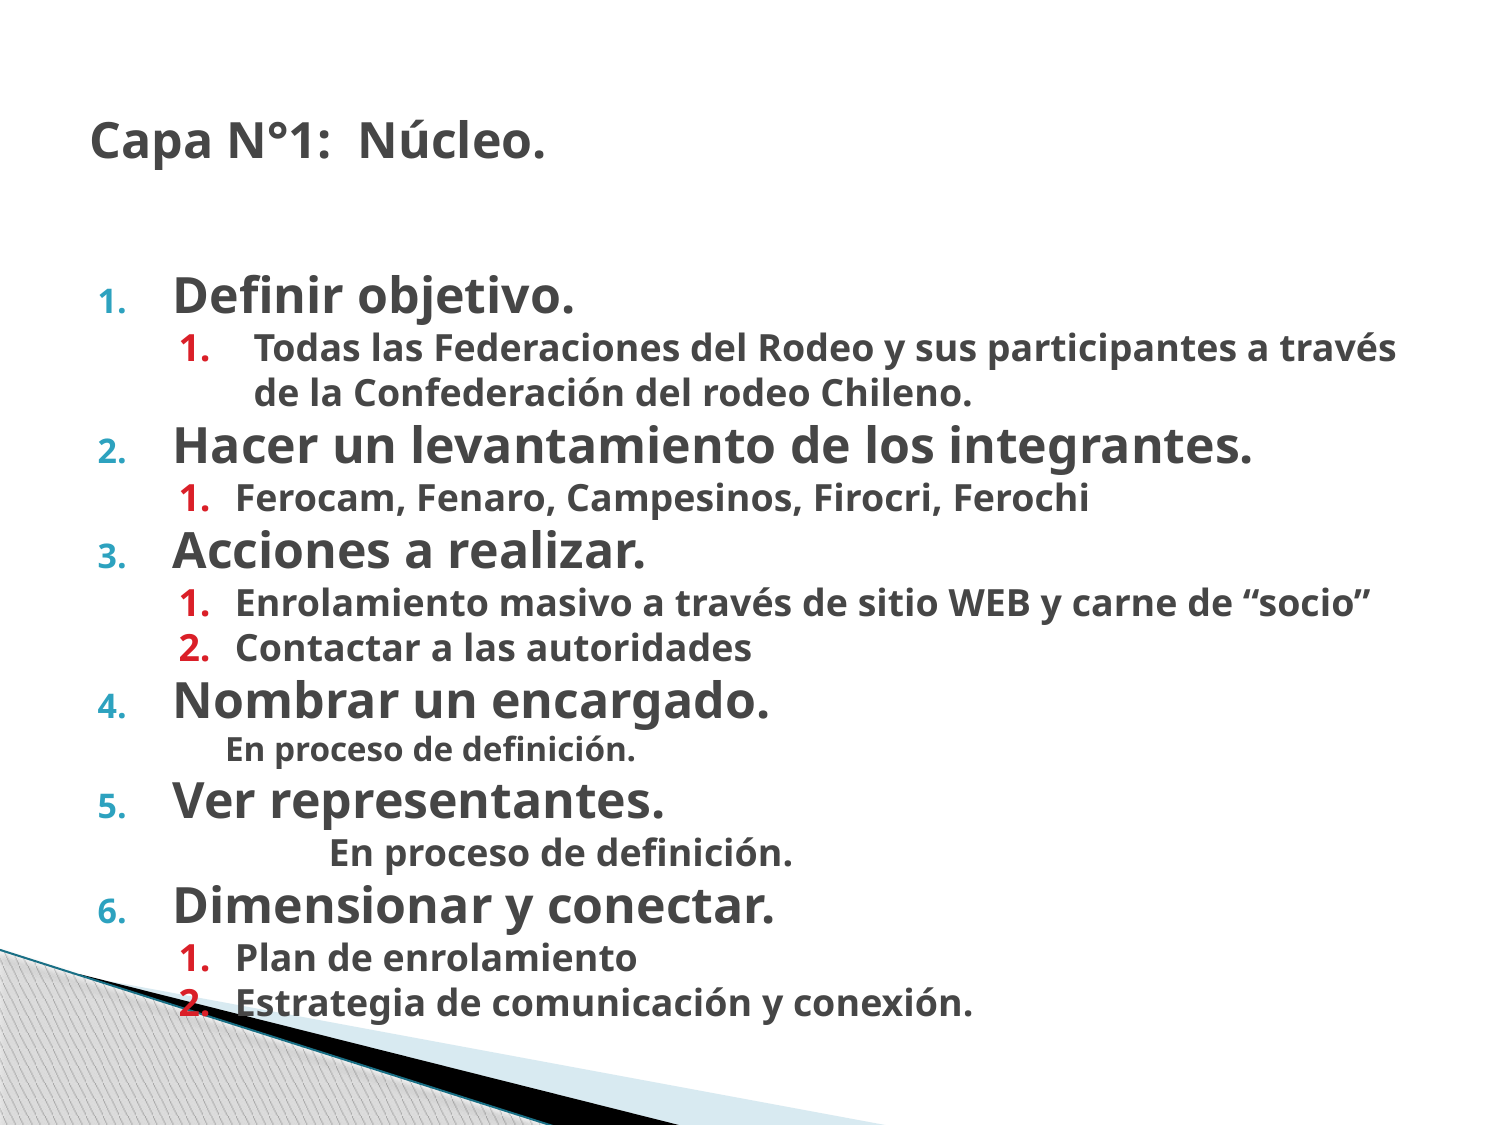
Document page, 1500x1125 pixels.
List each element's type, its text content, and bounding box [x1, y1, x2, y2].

title Capa N°1: Núcleo. [75, 45, 1425, 196]
list Definir objetivo. Todas las Federaciones del Rodeo y sus participantes a través de la Confederación del rodeo Chileno. Hacer un levantamiento de los integrantes. Ferocam, Fenaro, Campesinos, Firocri, Ferochi Acciones a realizar. Enrolamiento masivo a través de sitio WEB y carne de “socio” Contactar a las autoridades Nombrar un encargado. En proceso de definición. Ver representantes. En proceso de definición. Dimensionar y conectar. Plan de enrolamiento Estrategia de comunicación y conexión. [64, 196, 1436, 1035]
